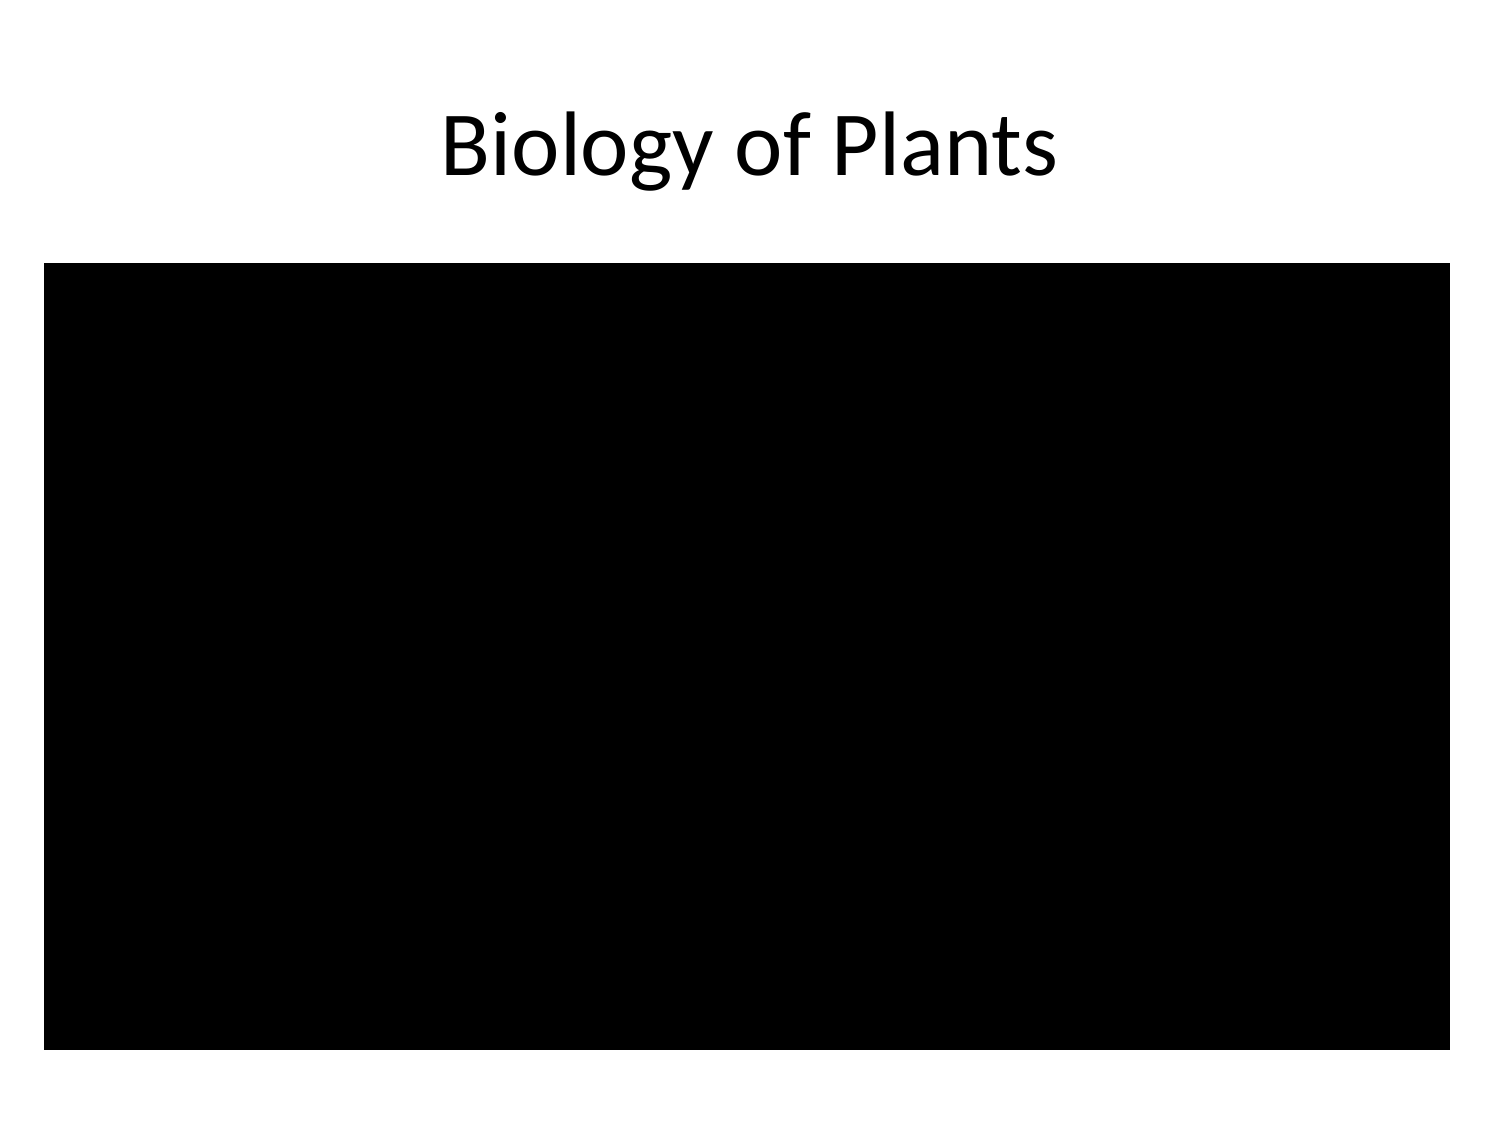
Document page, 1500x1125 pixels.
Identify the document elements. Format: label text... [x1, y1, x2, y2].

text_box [43, 262, 1451, 1051]
title Biology of Plants [75, 45, 1425, 233]
